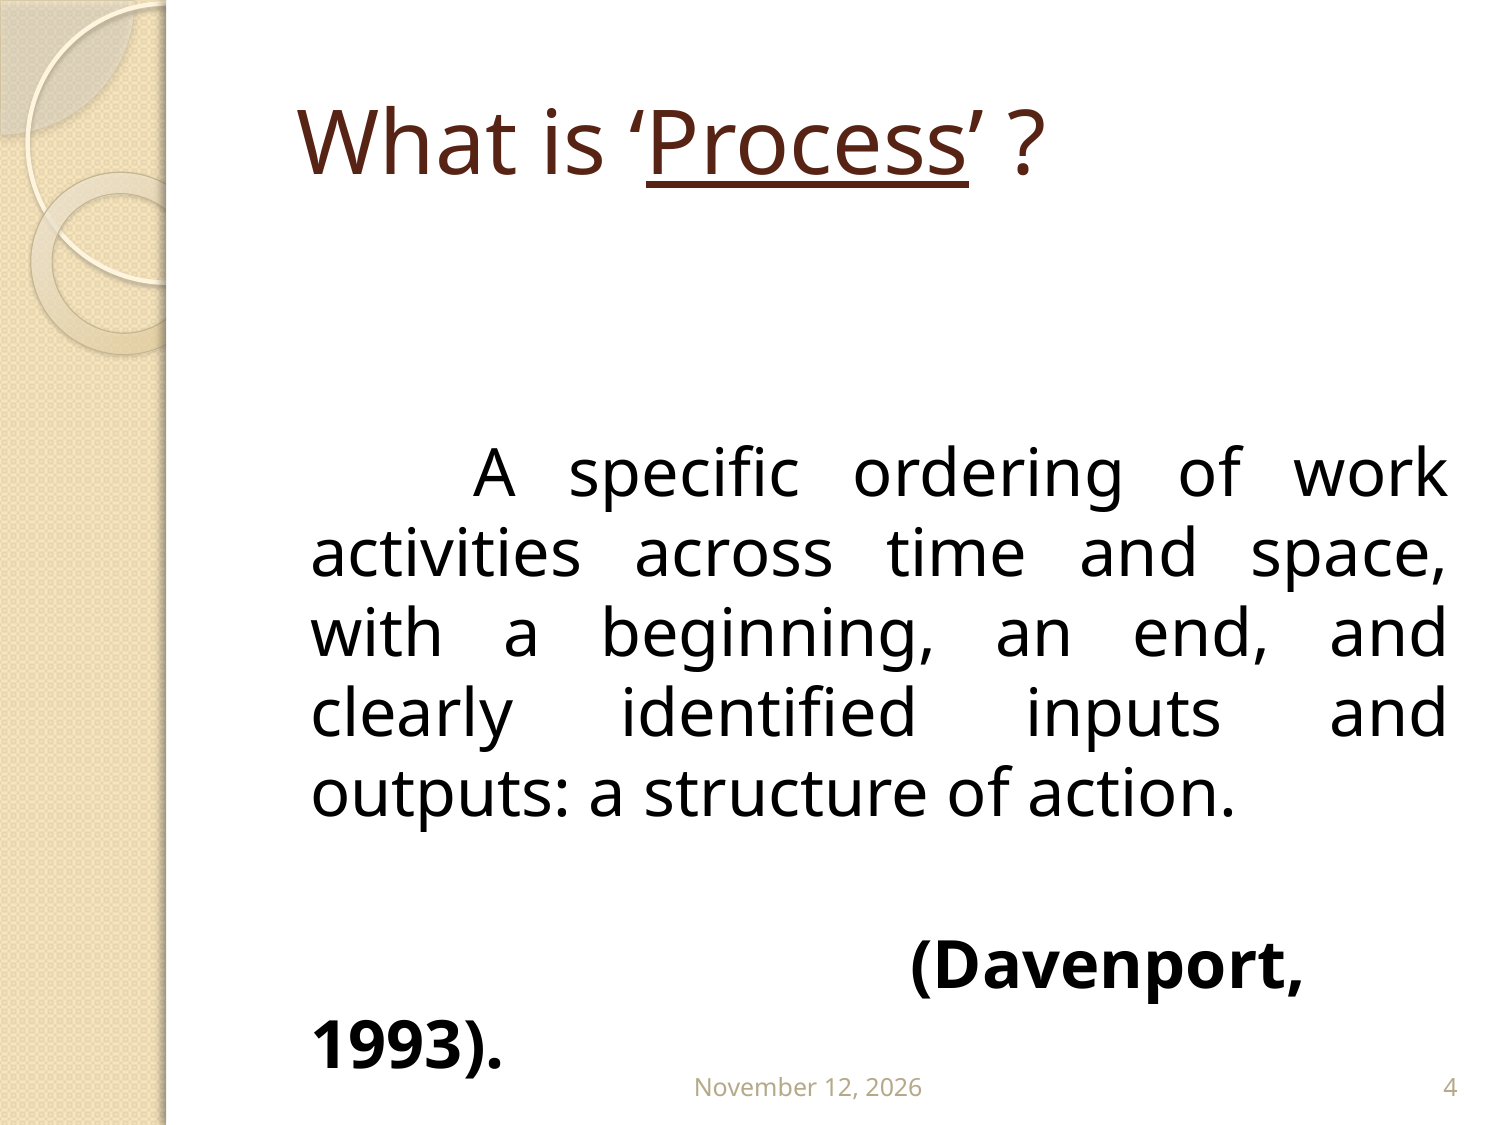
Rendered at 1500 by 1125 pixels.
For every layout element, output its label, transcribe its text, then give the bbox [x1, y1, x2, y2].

title What is ‘Process’ ? [235, 45, 1466, 233]
slide_number 4 [1413, 1034, 1488, 1113]
list A specific ordering of work activities across time and space, with a beginning, an end, and clearly identified inputs and outputs: a structure of action. (Davenport, 1993). [235, 237, 1466, 1025]
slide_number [587, 1034, 938, 1113]
